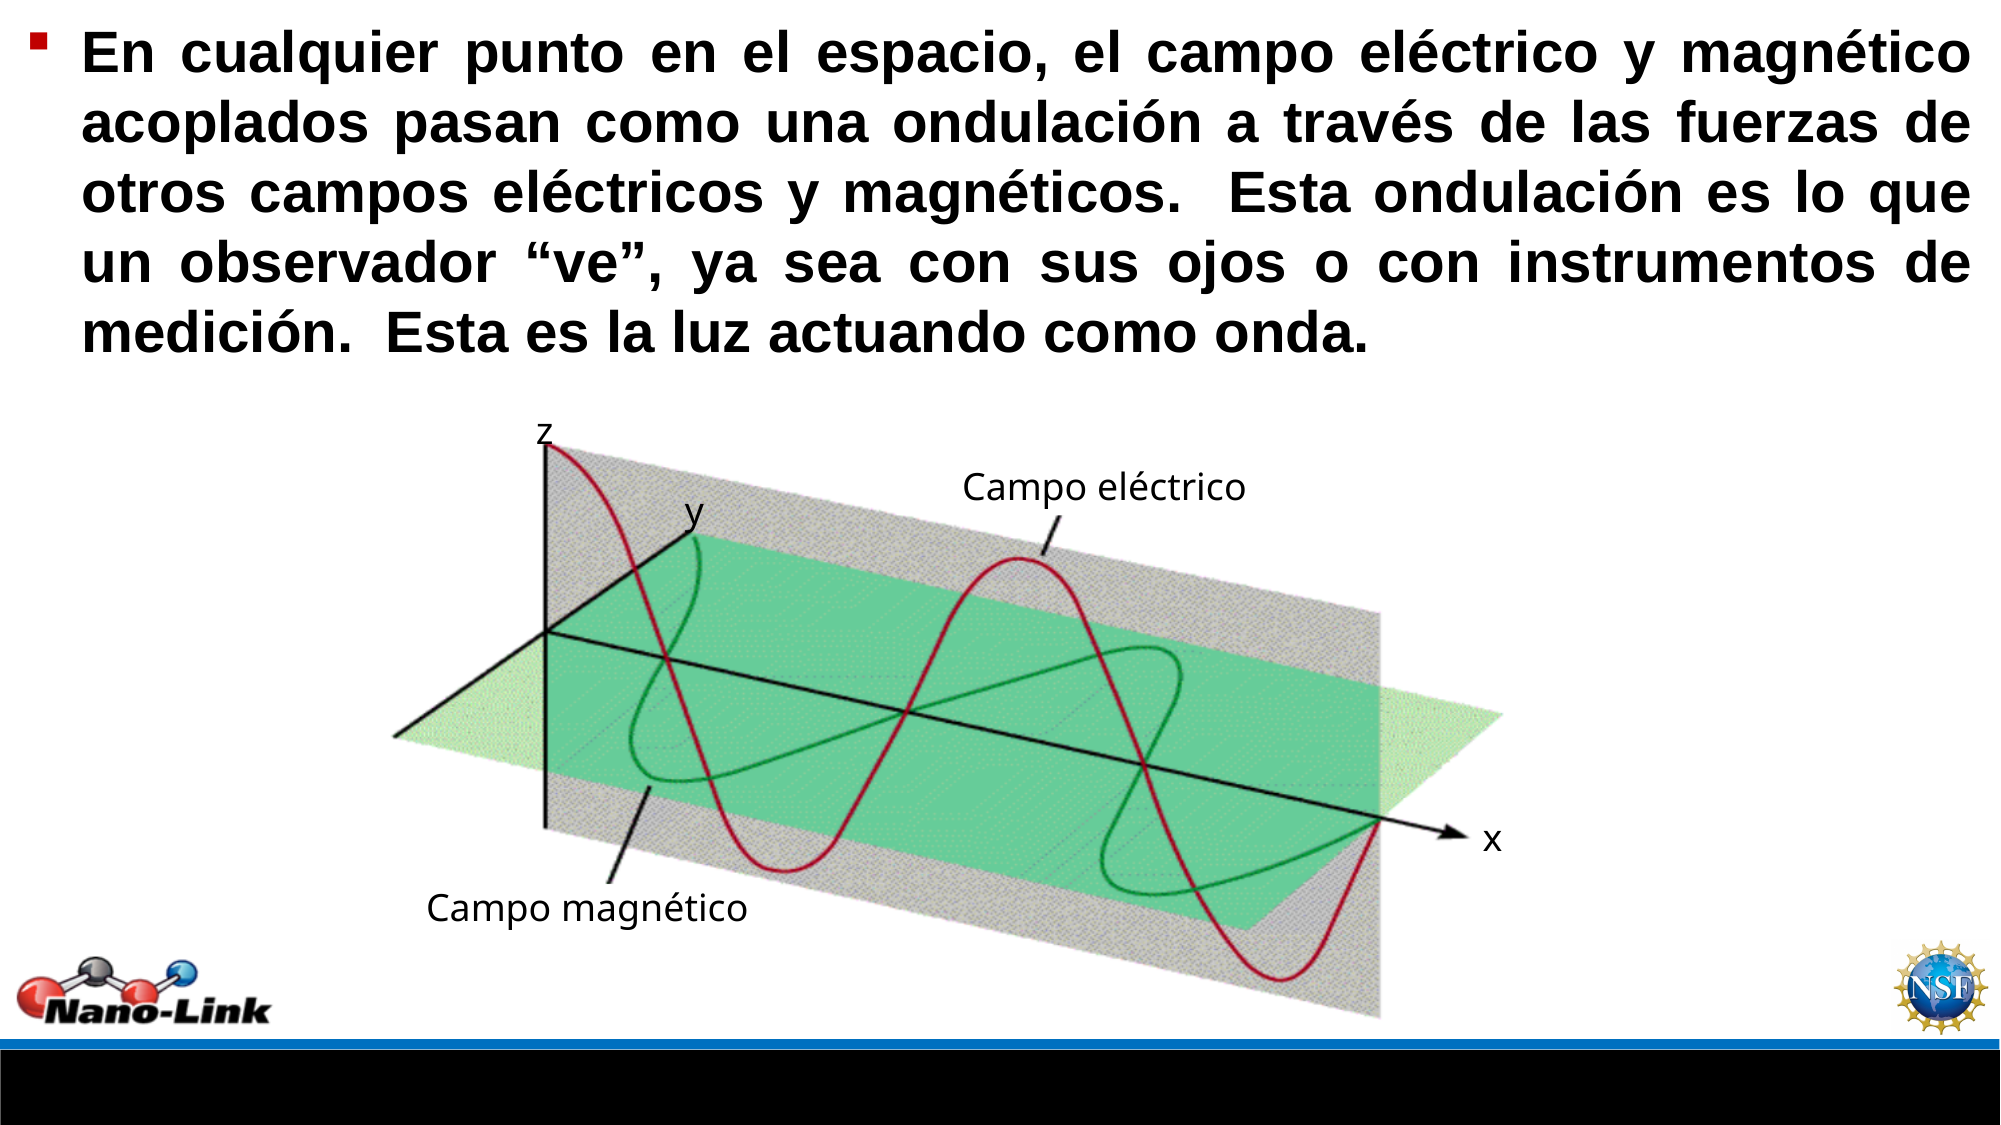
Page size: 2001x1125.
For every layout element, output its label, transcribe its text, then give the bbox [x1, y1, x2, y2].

picture [1891, 939, 1990, 1037]
text_box [762, 1033, 1238, 1100]
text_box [364, 399, 1653, 1026]
picture [10, 946, 286, 1037]
text_box [362, 1028, 675, 1100]
text_box En cualquier punto en el espacio, el campo eléctrico y magnético acoplados pasan como una ondulación a través de las fuerzas de otros campos eléctricos y magnéticos. Esta ondulación es lo que un observador “ve”, ya sea con sus ojos o con instrumentos de medición. Esta es la luz actuando como onda. [10, 6, 1990, 372]
